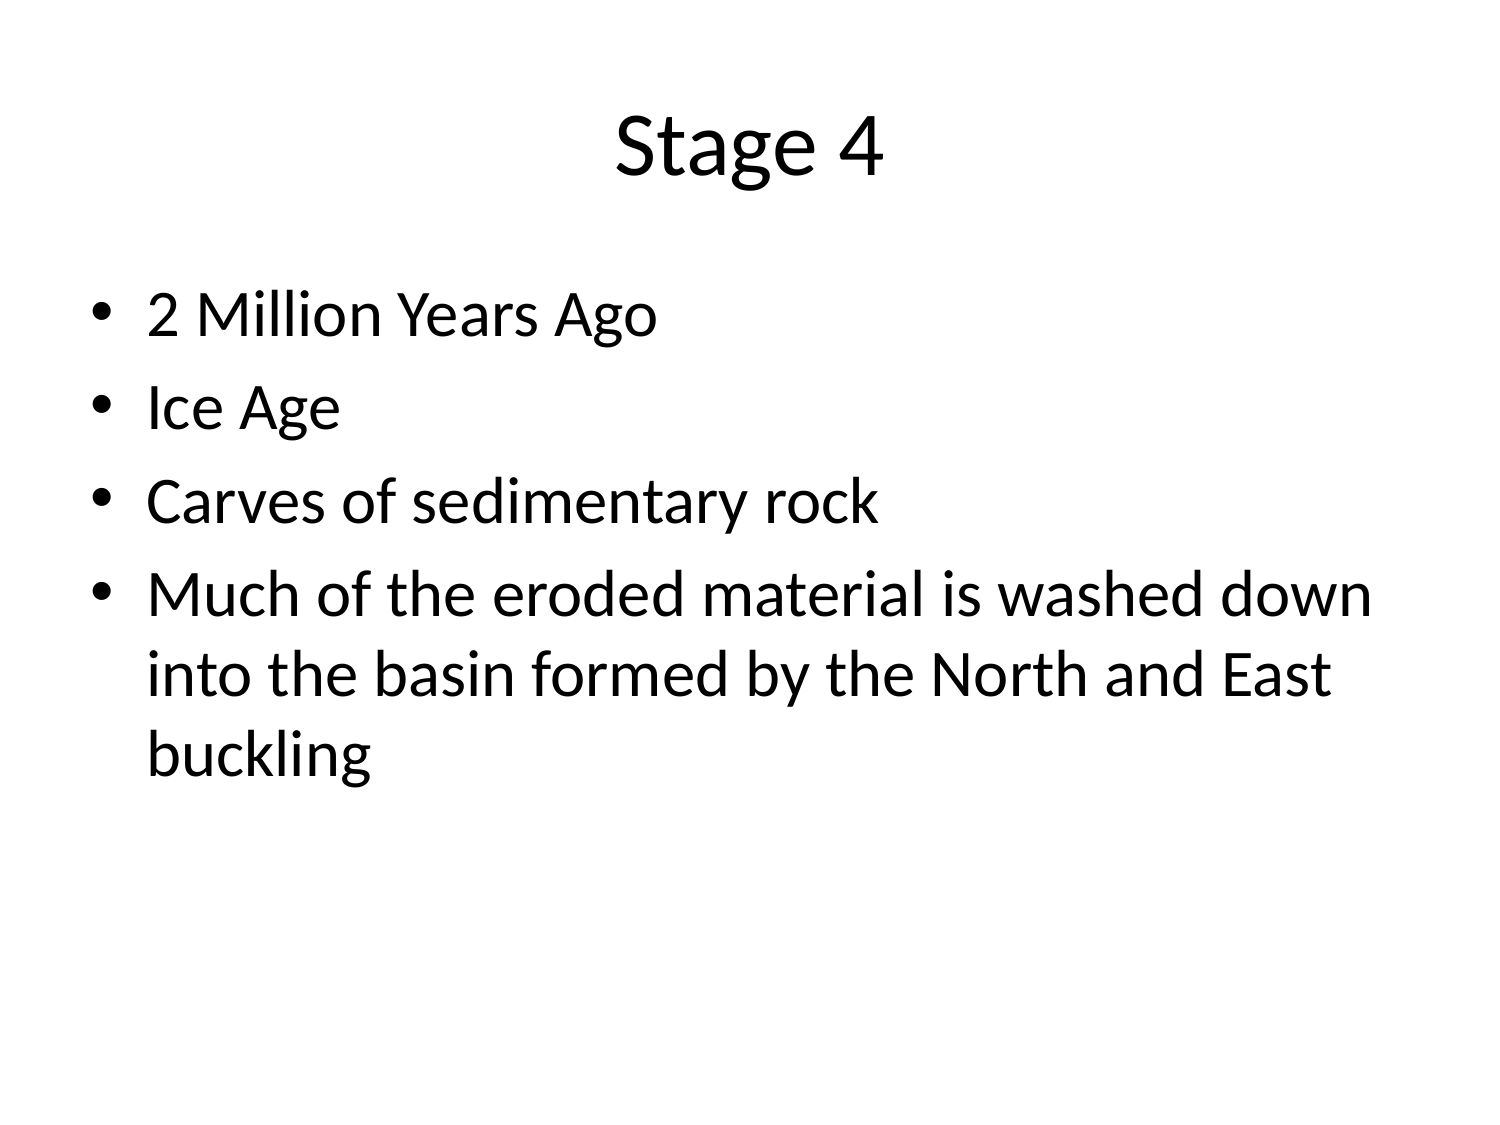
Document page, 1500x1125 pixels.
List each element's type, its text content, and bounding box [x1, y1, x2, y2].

title Stage 4 [75, 45, 1425, 233]
list 2 Million Years Ago Ice Age Carves of sedimentary rock Much of the eroded material is washed down into the basin formed by the North and East buckling [75, 262, 1425, 1005]
